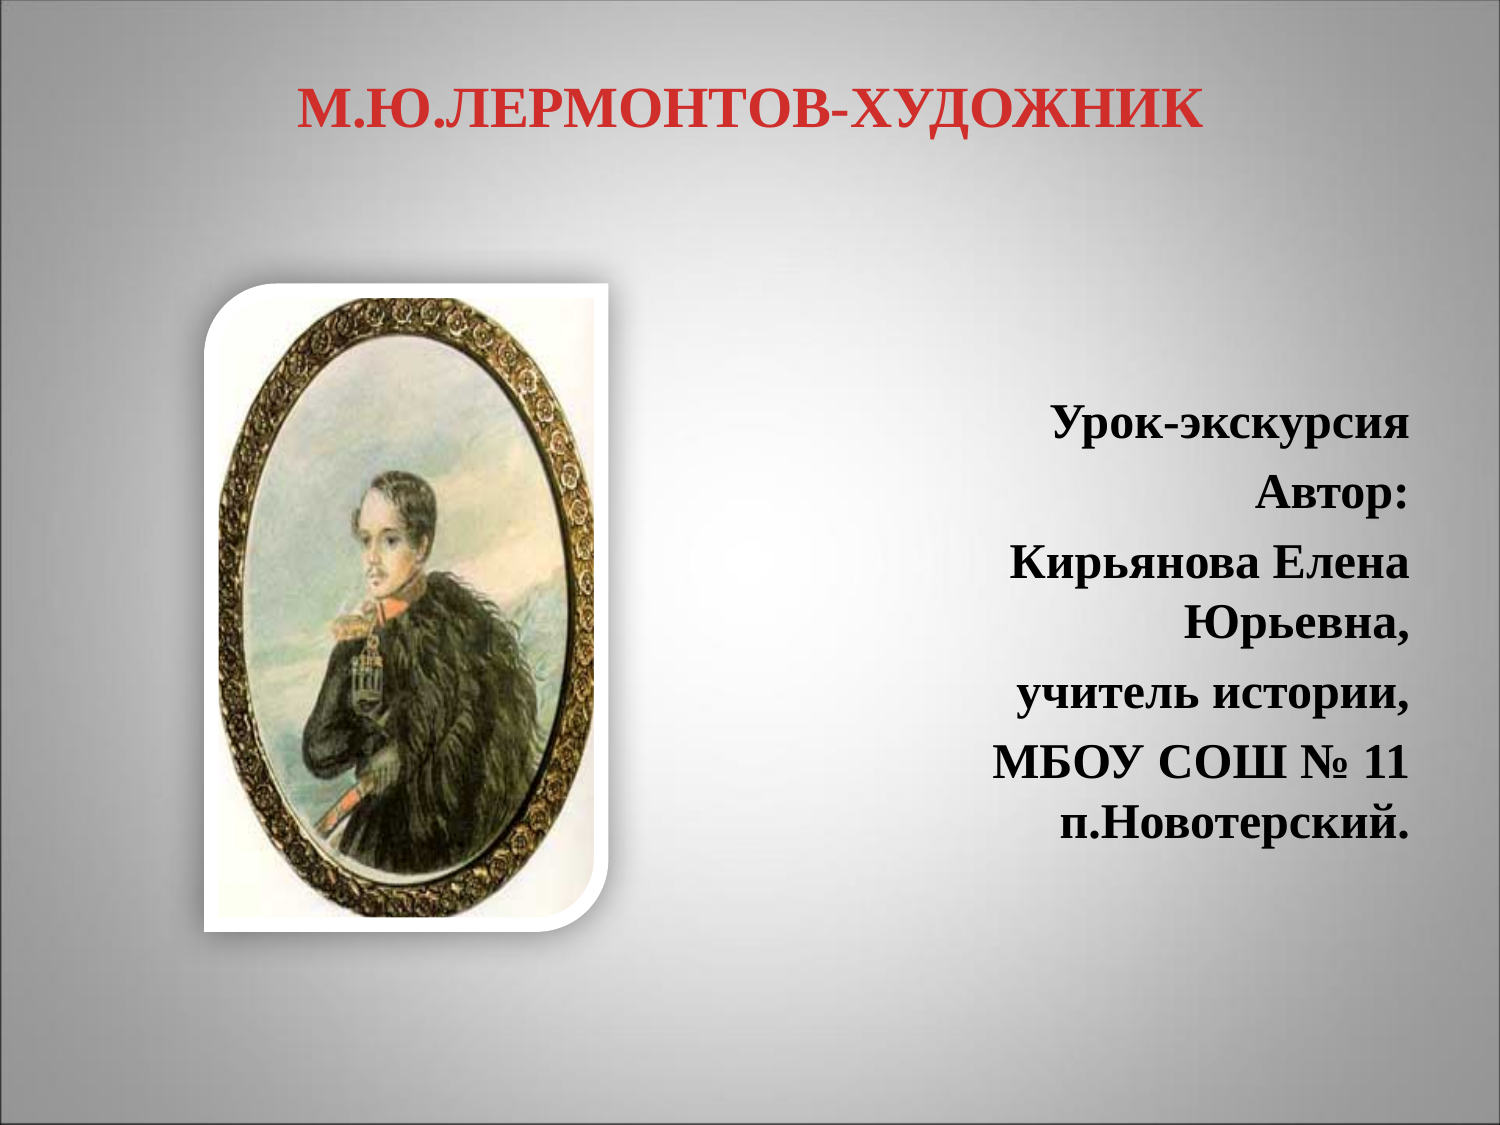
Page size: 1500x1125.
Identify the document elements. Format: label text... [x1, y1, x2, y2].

list Урок-экскурсия Автор: Кирьянова Елена Юрьевна, учитель истории, МБОУ СОШ № 11 п.Новотерский. [762, 262, 1425, 1005]
title М.Ю.ЛЕРМОНТОВ-ХУДОЖНИК [75, 45, 1425, 233]
picture [0, 0, 1500, 1125]
